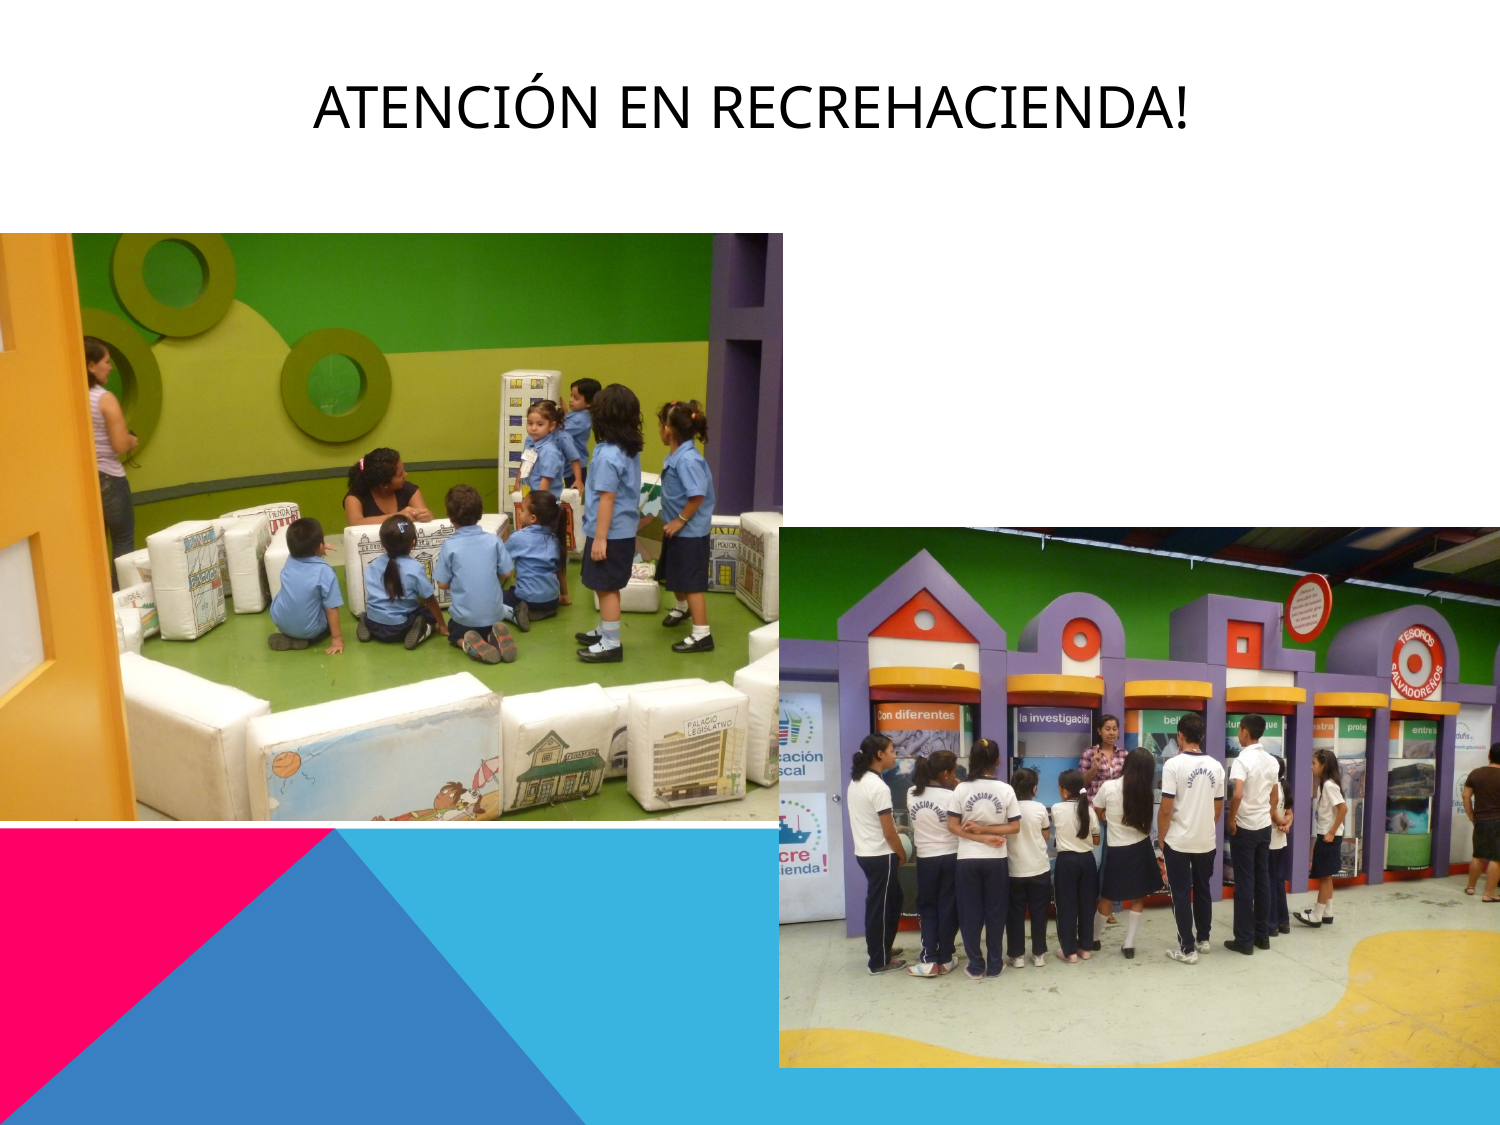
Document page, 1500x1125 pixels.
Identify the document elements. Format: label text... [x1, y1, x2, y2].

picture [779, 526, 1500, 1068]
title ATENCIÓN EN RECREHACIENDA! [135, 60, 1369, 150]
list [0, 233, 784, 821]
